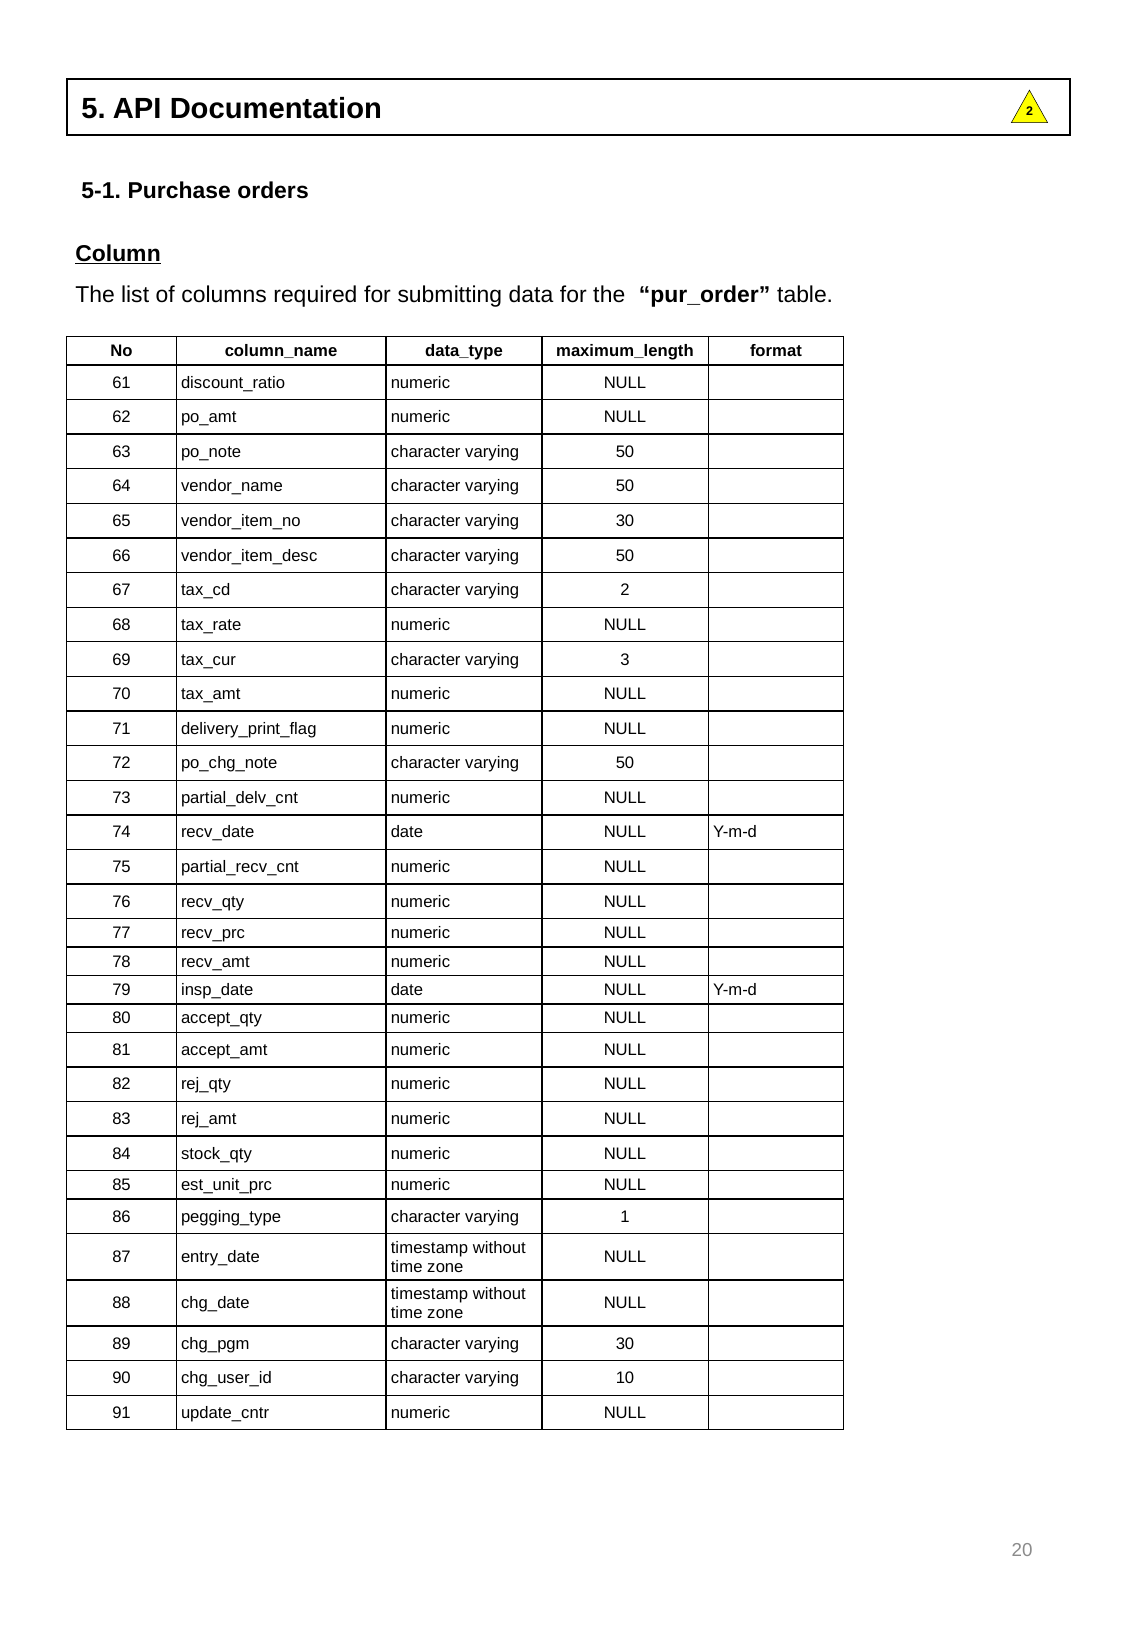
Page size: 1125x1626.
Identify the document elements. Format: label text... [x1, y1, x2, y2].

table_cell 83 [67, 1102, 176, 1135]
text_box Column The list of columns required for submitting data for the “pur_order” table. [60, 217, 1065, 315]
table_cell numeric [387, 1396, 541, 1429]
table_cell numeric [387, 1171, 541, 1198]
table_cell 61 [67, 366, 176, 399]
table_cell [709, 642, 843, 676]
table_cell 76 [67, 885, 176, 918]
table_cell NULL [543, 1137, 708, 1170]
table_cell 68 [67, 608, 176, 641]
table_cell Y-m-d [709, 976, 843, 1003]
table_header data_type [387, 337, 541, 364]
table_cell numeric [387, 1033, 541, 1066]
table_cell numeric [387, 1137, 541, 1170]
table_cell [709, 608, 843, 641]
table_cell partial_delv_cnt [177, 781, 385, 814]
table_cell 88 [67, 1281, 176, 1325]
table_cell date [387, 816, 541, 849]
table_cell numeric [387, 366, 541, 399]
table_cell recv_amt [177, 948, 385, 975]
table_cell vendor_name [177, 469, 385, 503]
table_cell entry_date [177, 1234, 385, 1279]
table_cell 79 [67, 976, 176, 1003]
table_cell character varying [387, 1327, 541, 1360]
table_cell [709, 1068, 843, 1101]
table_cell numeric [387, 712, 541, 745]
table_cell NULL [543, 400, 708, 433]
table_cell tax_rate [177, 608, 385, 641]
table_cell [709, 1234, 843, 1279]
table_cell [709, 1361, 843, 1395]
table_cell NULL [543, 1281, 708, 1325]
table_cell [709, 948, 843, 975]
table_cell rej_amt [177, 1102, 385, 1135]
table_cell 82 [67, 1068, 176, 1101]
table_cell numeric [387, 885, 541, 918]
table_cell 10 [543, 1361, 708, 1395]
table_header format [709, 337, 843, 364]
table_cell numeric [387, 781, 541, 814]
table_cell insp_date [177, 976, 385, 1003]
table_cell NULL [543, 1102, 708, 1135]
table_cell 80 [67, 1005, 176, 1032]
table_cell NULL [543, 1068, 708, 1101]
table_cell est_unit_prc [177, 1171, 385, 1198]
table_cell NULL [543, 1005, 708, 1032]
table_cell vendor_item_desc [177, 539, 385, 572]
table_cell [709, 1281, 843, 1325]
table_cell recv_date [177, 816, 385, 849]
table_cell numeric [387, 1005, 541, 1032]
table_cell po_note [177, 435, 385, 468]
table_cell [709, 1200, 843, 1233]
table_cell accept_amt [177, 1033, 385, 1066]
table_cell NULL [543, 1171, 708, 1198]
table_cell 86 [67, 1200, 176, 1233]
table_cell NULL [543, 919, 708, 946]
table_cell 70 [67, 677, 176, 710]
table_cell 50 [543, 435, 708, 468]
table_cell 63 [67, 435, 176, 468]
table_cell numeric [387, 850, 541, 883]
table_cell [709, 435, 843, 468]
table_cell 62 [67, 400, 176, 433]
text_box 5-1. Purchase orders [66, 168, 1071, 211]
table_cell 78 [67, 948, 176, 975]
table_cell character varying [387, 504, 541, 537]
text_box 2 [1009, 88, 1050, 124]
table_cell rej_qty [177, 1068, 385, 1101]
table_cell tax_amt [177, 677, 385, 710]
table_cell 81 [67, 1033, 176, 1066]
table_cell 50 [543, 469, 708, 503]
table_header column_name [177, 337, 385, 364]
table_cell pegging_type [177, 1200, 385, 1233]
table_cell NULL [543, 948, 708, 975]
table_cell character varying [387, 1200, 541, 1233]
table_cell 30 [543, 504, 708, 537]
table_cell [709, 1327, 843, 1360]
table_cell NULL [543, 712, 708, 745]
table_cell [709, 469, 843, 503]
table_cell [709, 885, 843, 918]
table_cell 73 [67, 781, 176, 814]
table_cell delivery_print_flag [177, 712, 385, 745]
table_cell [709, 573, 843, 607]
table_cell recv_qty [177, 885, 385, 918]
table_cell NULL [543, 608, 708, 641]
table_cell numeric [387, 1068, 541, 1101]
table_cell 3 [543, 642, 708, 676]
table_cell vendor_item_no [177, 504, 385, 537]
table_cell character varying [387, 573, 541, 607]
table_cell character varying [387, 435, 541, 468]
table_cell [709, 1005, 843, 1032]
table_cell character varying [387, 469, 541, 503]
table_cell discount_ratio [177, 366, 385, 399]
table_cell date [387, 976, 541, 1003]
table_cell [709, 1033, 843, 1066]
table_cell [709, 712, 843, 745]
table_cell 74 [67, 816, 176, 849]
table_cell 91 [67, 1396, 176, 1429]
table_cell chg_date [177, 1281, 385, 1325]
table_cell [709, 504, 843, 537]
table_cell [709, 539, 843, 572]
table_cell [709, 1396, 843, 1429]
table_cell partial_recv_cnt [177, 850, 385, 883]
table_cell 71 [67, 712, 176, 745]
table_cell NULL [543, 1234, 708, 1279]
table_cell po_amt [177, 400, 385, 433]
table_cell 66 [67, 539, 176, 572]
table_cell 77 [67, 919, 176, 946]
table_cell character varying [387, 1361, 541, 1395]
table_cell 65 [67, 504, 176, 537]
table_header No [67, 337, 176, 364]
text_box 5. API Documentation [66, 78, 1071, 136]
table_cell [709, 919, 843, 946]
table_cell NULL [543, 1033, 708, 1066]
table_cell 89 [67, 1327, 176, 1360]
table_cell numeric [387, 400, 541, 433]
table_cell 69 [67, 642, 176, 676]
table_cell numeric [387, 608, 541, 641]
table_cell NULL [543, 1396, 708, 1429]
table_cell 2 [543, 573, 708, 607]
table_cell chg_pgm [177, 1327, 385, 1360]
table_cell [709, 1102, 843, 1135]
table_cell [709, 1137, 843, 1170]
table_cell character varying [387, 642, 541, 676]
table_cell po_chg_note [177, 746, 385, 780]
table_cell accept_qty [177, 1005, 385, 1032]
table_cell numeric [387, 1102, 541, 1135]
table_header maximum_length [543, 337, 708, 364]
table_cell 50 [543, 746, 708, 780]
table_cell [709, 677, 843, 710]
table_cell 84 [67, 1137, 176, 1170]
table_cell NULL [543, 781, 708, 814]
table_cell timestamp without time zone [387, 1234, 541, 1279]
table_cell 30 [543, 1327, 708, 1360]
slide_number 20 [794, 1506, 1048, 1593]
table_cell numeric [387, 677, 541, 710]
table_cell [709, 850, 843, 883]
table_cell NULL [543, 677, 708, 710]
table_cell NULL [543, 850, 708, 883]
table_cell 85 [67, 1171, 176, 1198]
table_cell 50 [543, 539, 708, 572]
table_cell 67 [67, 573, 176, 607]
table_cell tax_cur [177, 642, 385, 676]
table_cell recv_prc [177, 919, 385, 946]
table_cell NULL [543, 885, 708, 918]
table_cell stock_qty [177, 1137, 385, 1170]
table_cell [709, 400, 843, 433]
table_cell NULL [543, 816, 708, 849]
table_cell 64 [67, 469, 176, 503]
table_cell chg_user_id [177, 1361, 385, 1395]
table_cell timestamp without time zone [387, 1281, 541, 1325]
table_cell numeric [387, 948, 541, 975]
table_cell 90 [67, 1361, 176, 1395]
table_cell Y-m-d [709, 816, 843, 849]
table_cell [709, 781, 843, 814]
table_cell 87 [67, 1234, 176, 1279]
table_cell NULL [543, 976, 708, 1003]
table_cell numeric [387, 919, 541, 946]
table_cell 1 [543, 1200, 708, 1233]
table_cell 75 [67, 850, 176, 883]
table_cell [709, 366, 843, 399]
table_cell NULL [543, 366, 708, 399]
table_cell character varying [387, 539, 541, 572]
table_cell 72 [67, 746, 176, 780]
table_cell [709, 746, 843, 780]
table_cell update_cntr [177, 1396, 385, 1429]
table_cell tax_cd [177, 573, 385, 607]
table_cell [709, 1171, 843, 1198]
table_cell character varying [387, 746, 541, 780]
